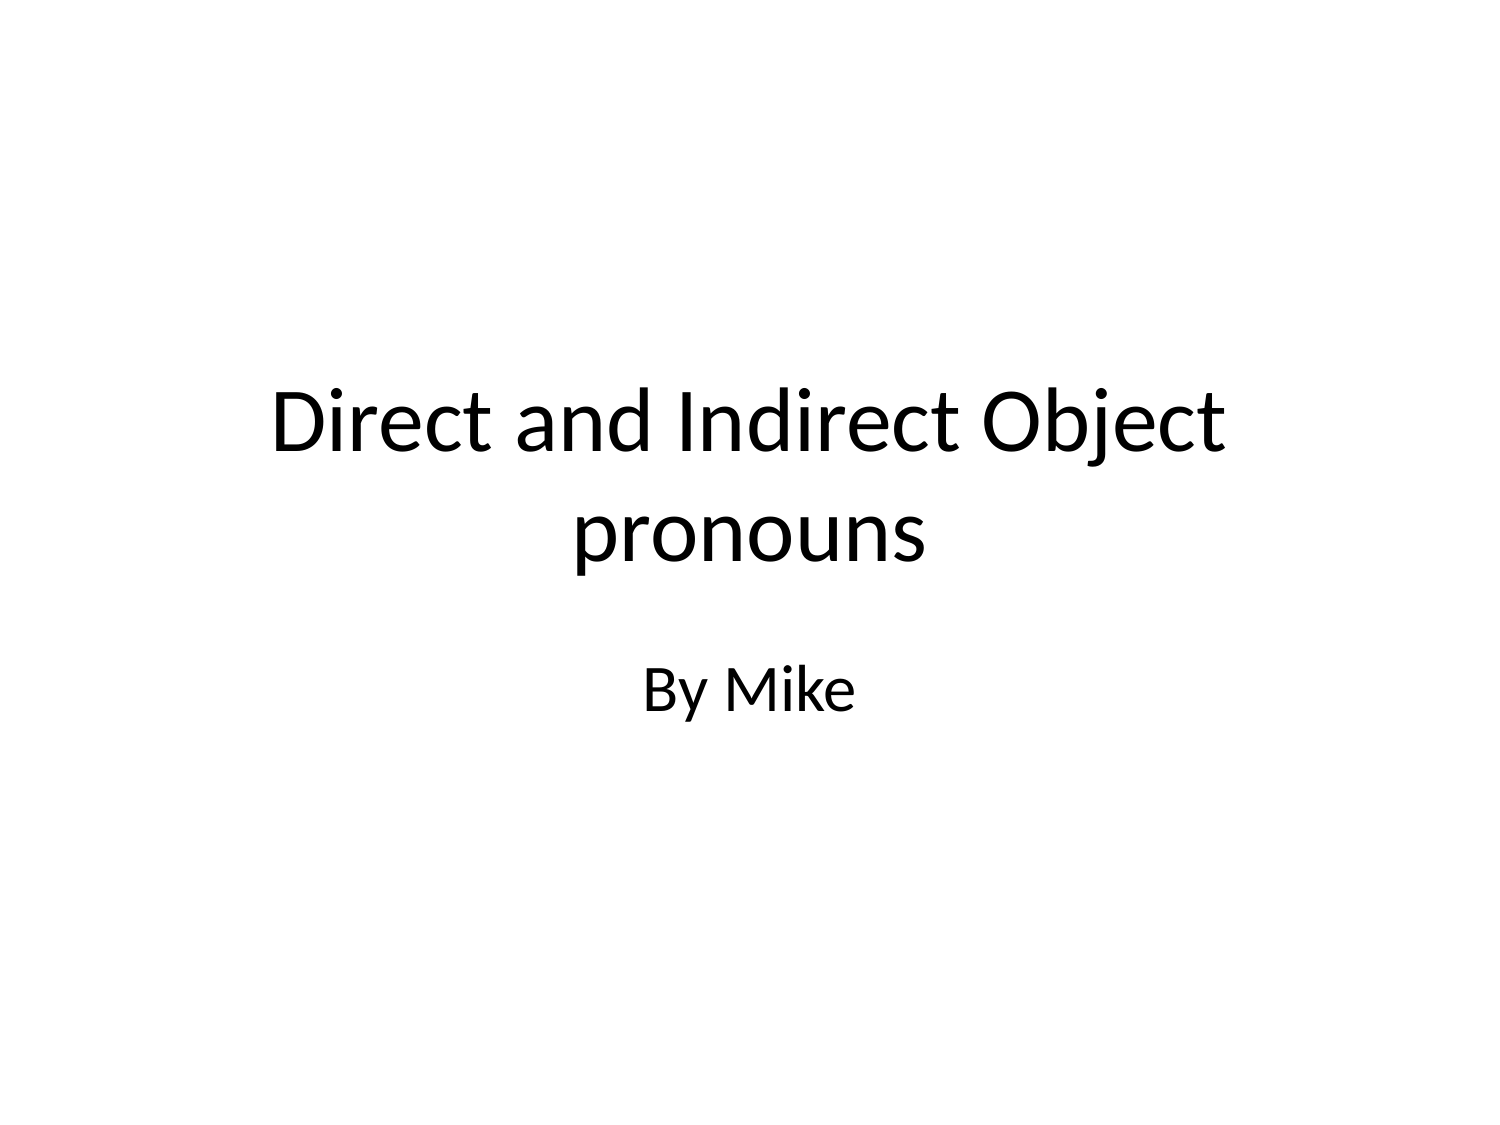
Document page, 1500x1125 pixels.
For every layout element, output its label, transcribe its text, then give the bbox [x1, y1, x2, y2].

subtitle By Mike [225, 637, 1275, 925]
title Direct and Indirect Object pronouns [112, 349, 1388, 591]
